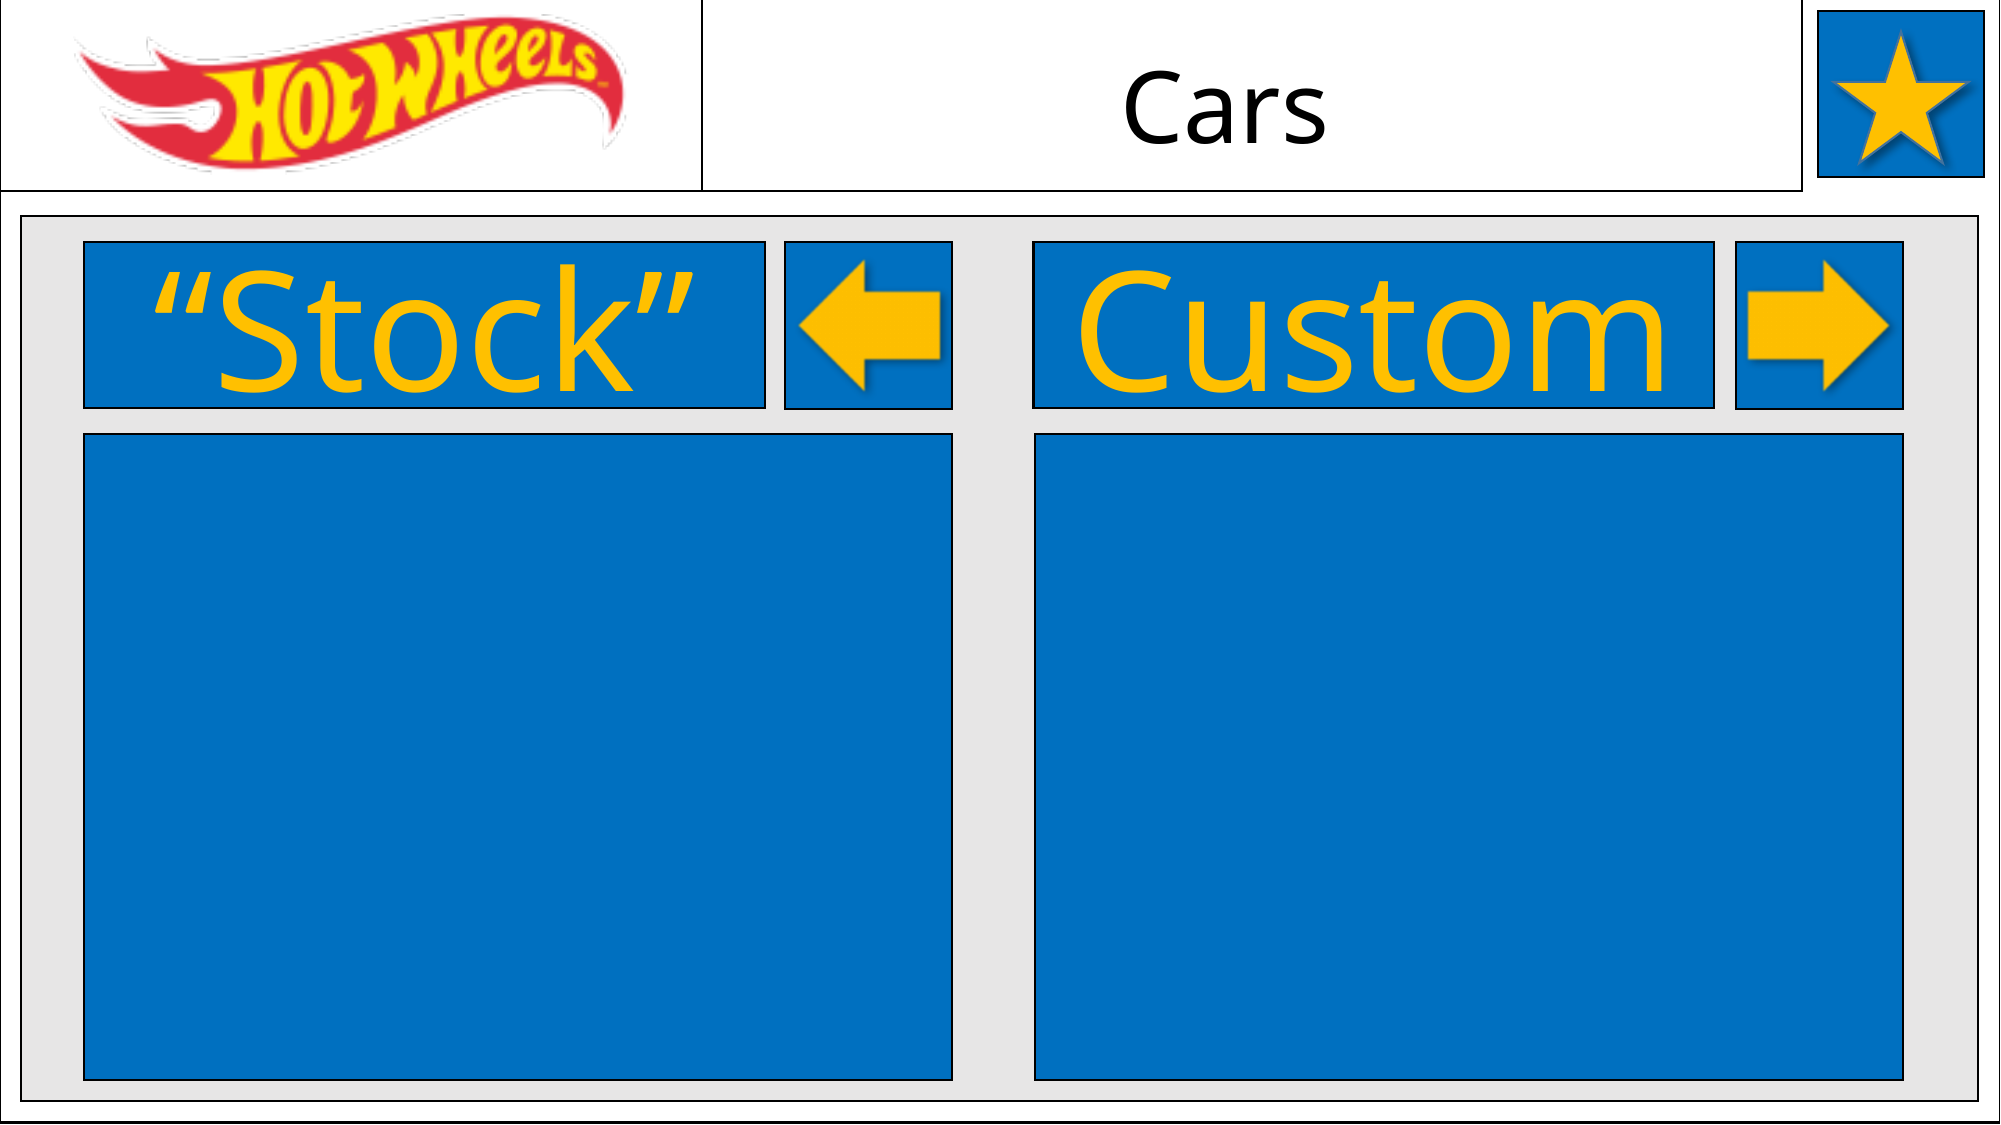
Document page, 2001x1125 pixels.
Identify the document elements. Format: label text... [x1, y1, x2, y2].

text_box Custom [1032, 241, 1715, 409]
text_box [1748, 261, 1888, 390]
picture [73, 13, 629, 175]
text_box [1830, 28, 1972, 166]
text_box [784, 241, 953, 410]
text_box [800, 261, 940, 389]
text_box [20, 215, 1979, 1102]
text_box [1034, 433, 1904, 1081]
text_box [0, 0, 701, 192]
text_box [83, 433, 953, 1081]
text_box [701, 0, 1803, 192]
text_box [0, 0, 2000, 1124]
text_box [1817, 10, 1985, 178]
text_box “Stock” [83, 241, 766, 409]
title Cars [716, 22, 1734, 173]
text_box [1735, 241, 1904, 410]
